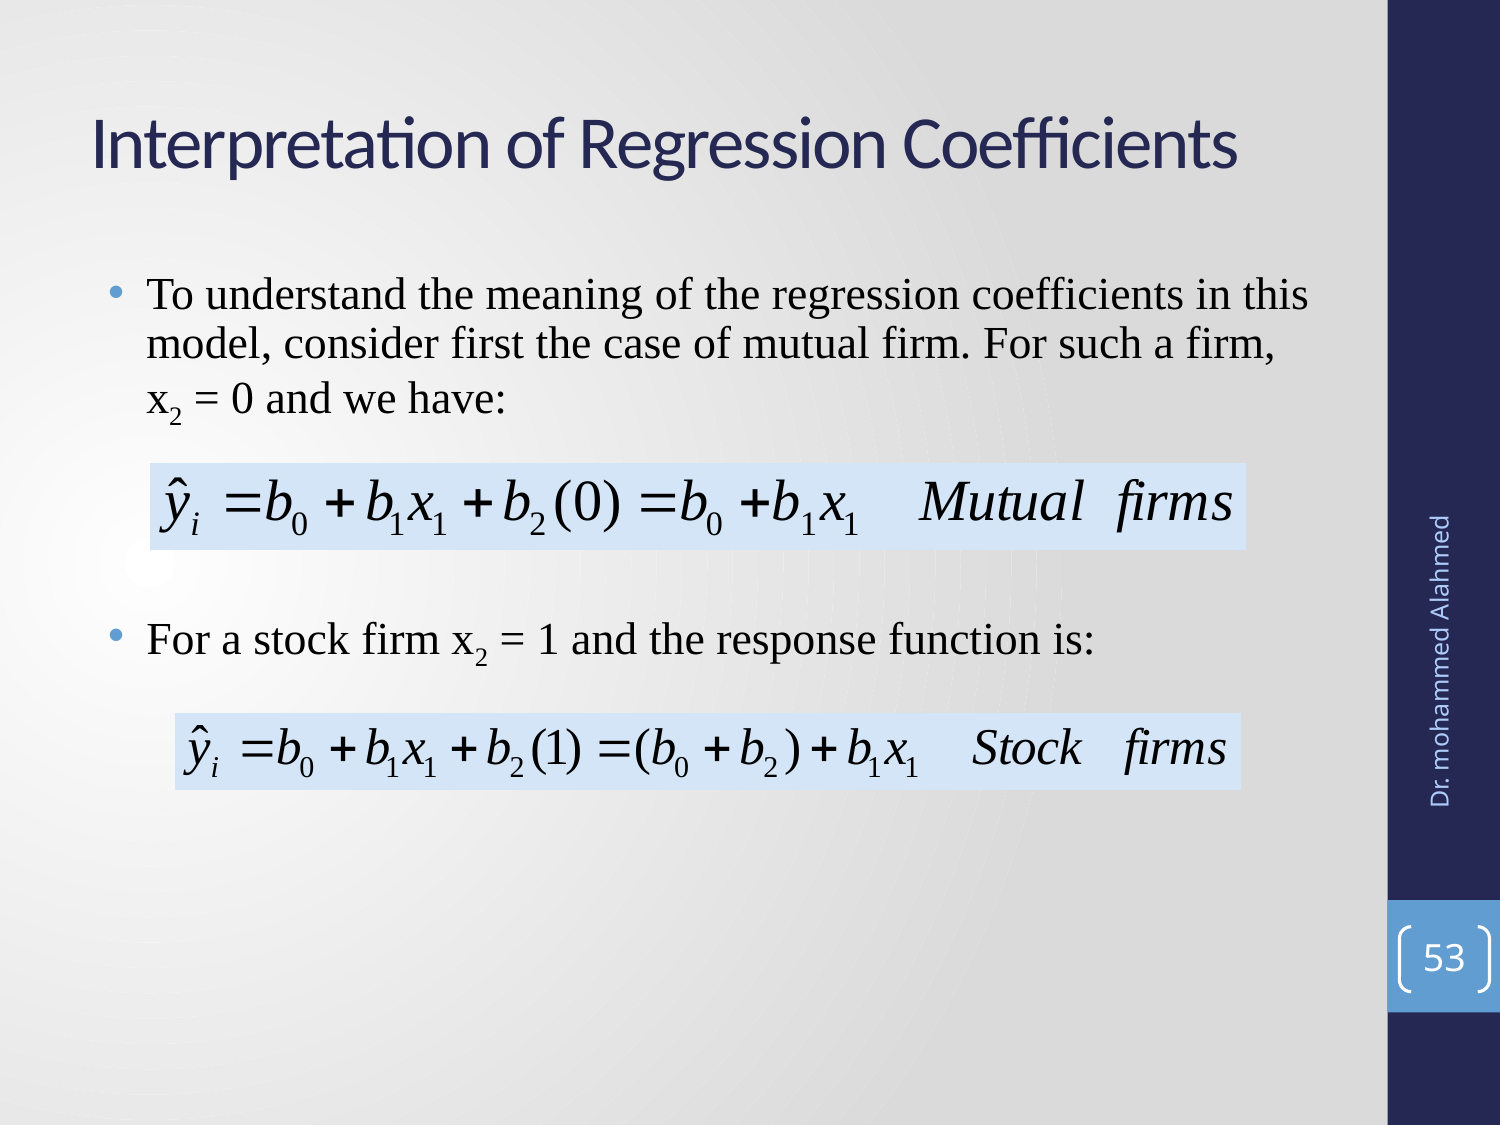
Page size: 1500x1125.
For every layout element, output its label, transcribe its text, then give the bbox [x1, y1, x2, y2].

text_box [149, 461, 1247, 551]
list To understand the meaning of the regression coefficients in this model, consider first the case of mutual firm. For such a firm, x2 = 0 and we have: For a stock firm x2 = 1 and the response function is: [75, 262, 1325, 1050]
title Interpretation of Regression Coefficients [75, 45, 1325, 233]
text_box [174, 711, 1242, 791]
footer Dr. mohammed Alahmed [1408, 500, 1469, 889]
slide_number 53 [1397, 925, 1492, 994]
